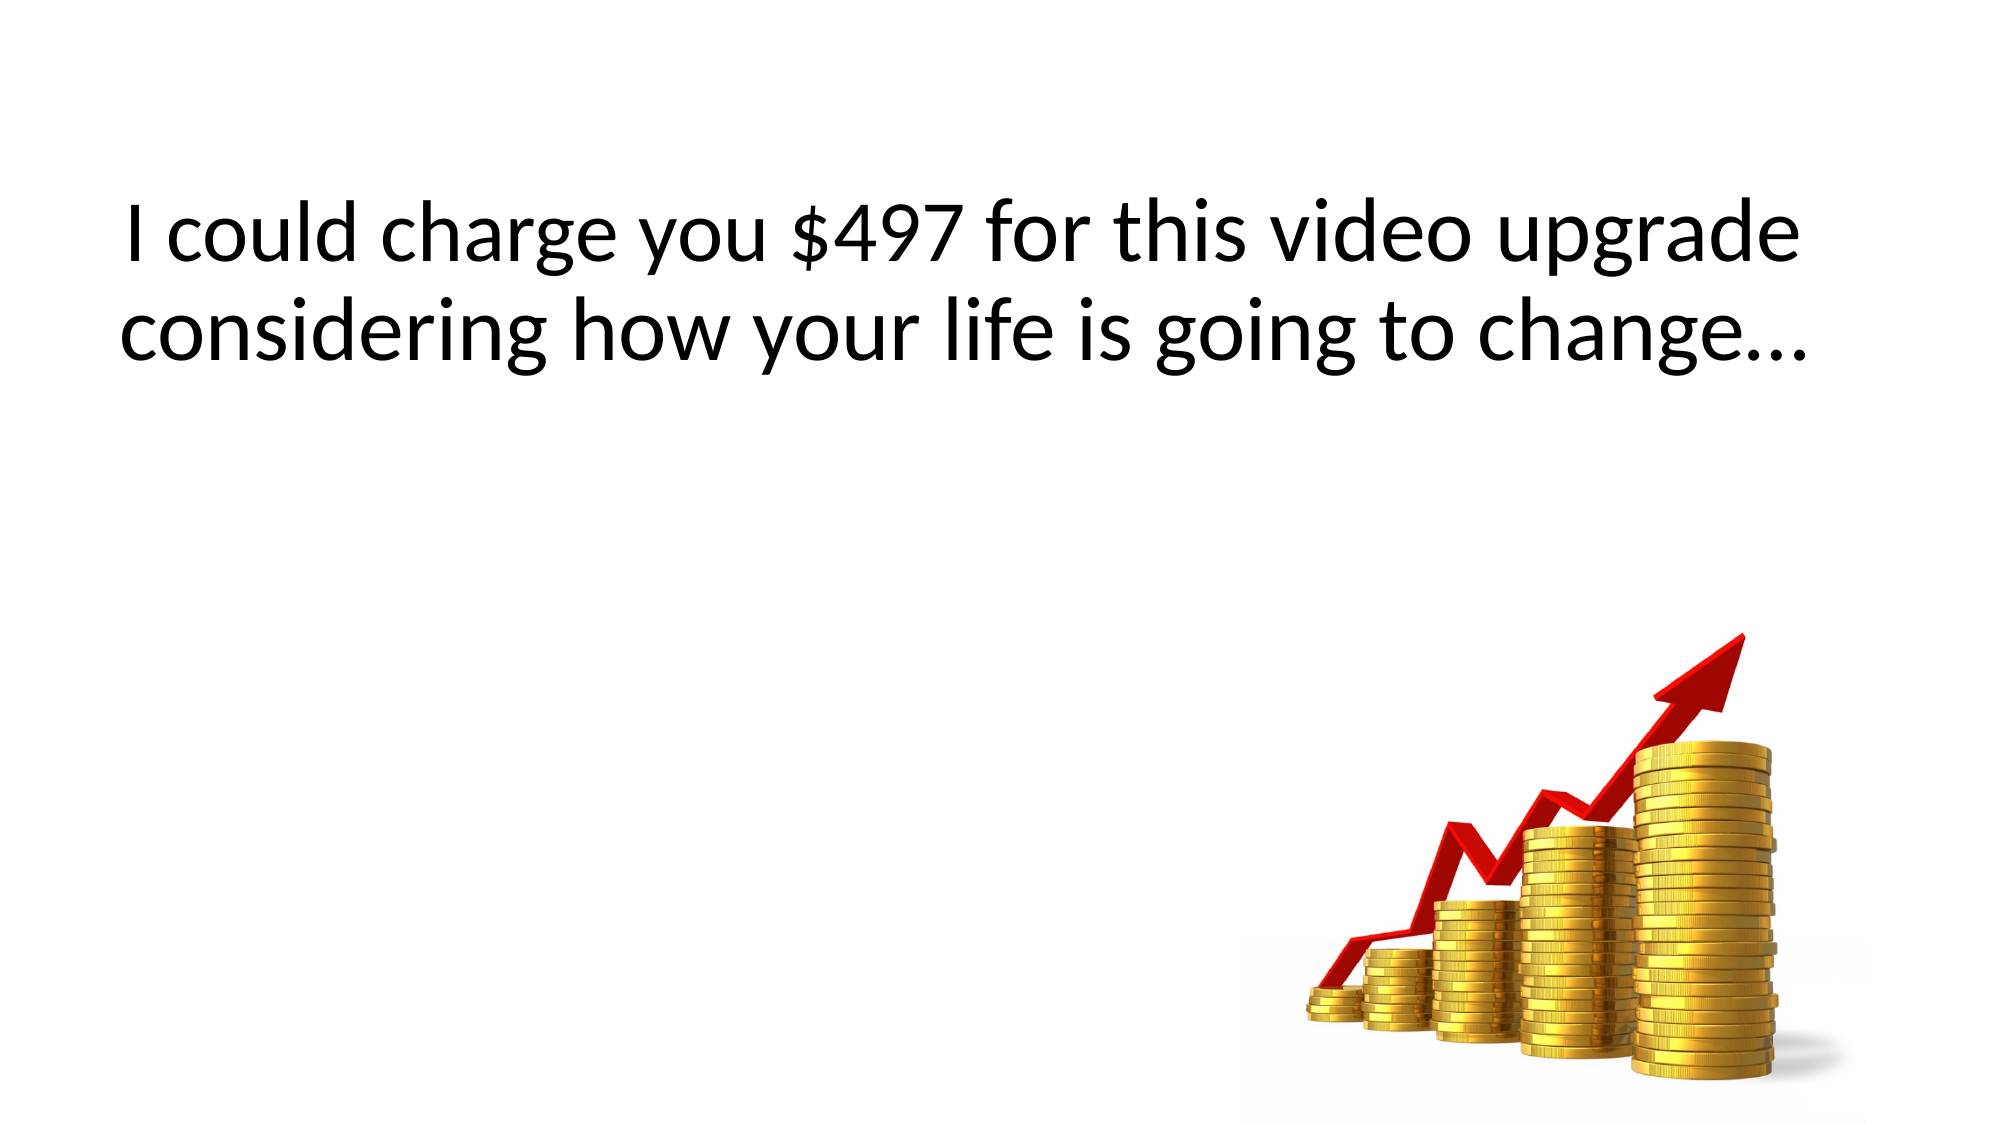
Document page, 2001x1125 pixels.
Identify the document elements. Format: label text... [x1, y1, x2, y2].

picture [1243, 607, 1866, 1125]
list I could charge you $497 for this video upgrade considering how your life is going to change… [62, 59, 1866, 563]
